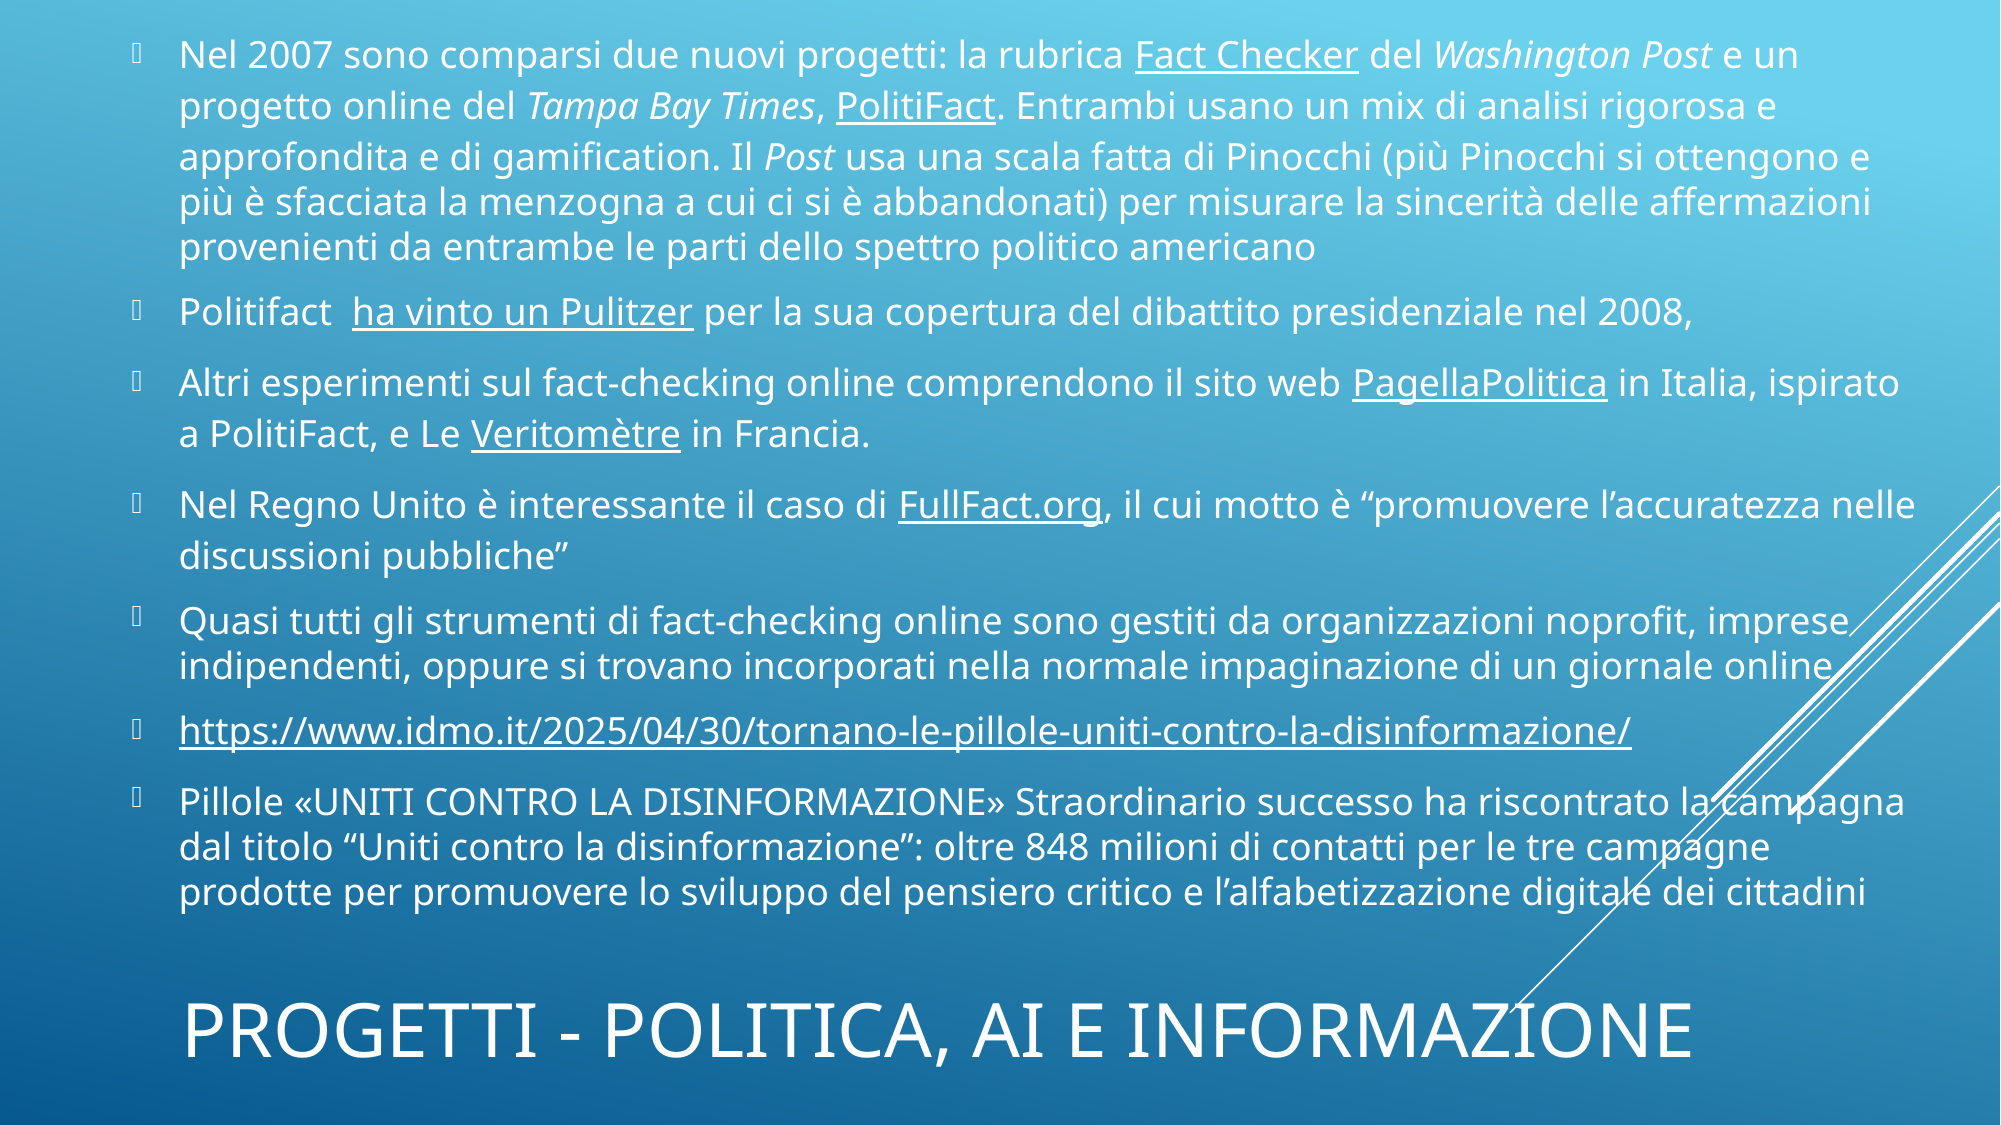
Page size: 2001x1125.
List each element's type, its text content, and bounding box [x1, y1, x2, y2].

list Nel 2007 sono comparsi due nuovi progetti: la rubrica Fact Checker del Washington Post e un progetto online del Tampa Bay Times, PolitiFact. Entrambi usano un mix di analisi rigorosa e approfondita e di gamification. Il Post usa una scala fatta di Pinocchi (più Pinocchi si ottengono e più è sfacciata la menzogna a cui ci si è abbandonati) per misurare la sincerità delle affermazioni provenienti da entrambe le parti dello spettro politico americano Politifact ha vinto un Pulitzer per la sua copertura del dibattito presidenziale nel 2008, Altri esperimenti sul fact-checking online comprendono il sito web PagellaPolitica in Italia, ispirato a PolitiFact, e Le Veritomètre in Francia. Nel Regno Unito è interessante il caso di FullFact.org, il cui motto è “promuovere l’accuratezza nelle discussioni pubbliche” Quasi tutti gli strumenti di fact-checking online sono gestiti da organizzazioni noprofit, imprese indipendenti, oppure si trovano incorporati nella normale impaginazione di un giornale online https://www.idmo.it/2025/04/30/tornano-le-pillole-uniti-contro-la-disinformazione/ Pillole «UNITI CONTRO LA DISINFORMAZIONE» Straordinario successo ha riscontrato la campagna dal titolo “Uniti contro la disinformazione”: oltre 848 milioni di contatti per le tre campagne prodotte per promuovere lo sviluppo del pensiero critico e l’alfabetizzazione digitale dei cittadini [116, 274, 1944, 734]
title PROGETTI - Politica, ai e informazione [166, 903, 1834, 1125]
